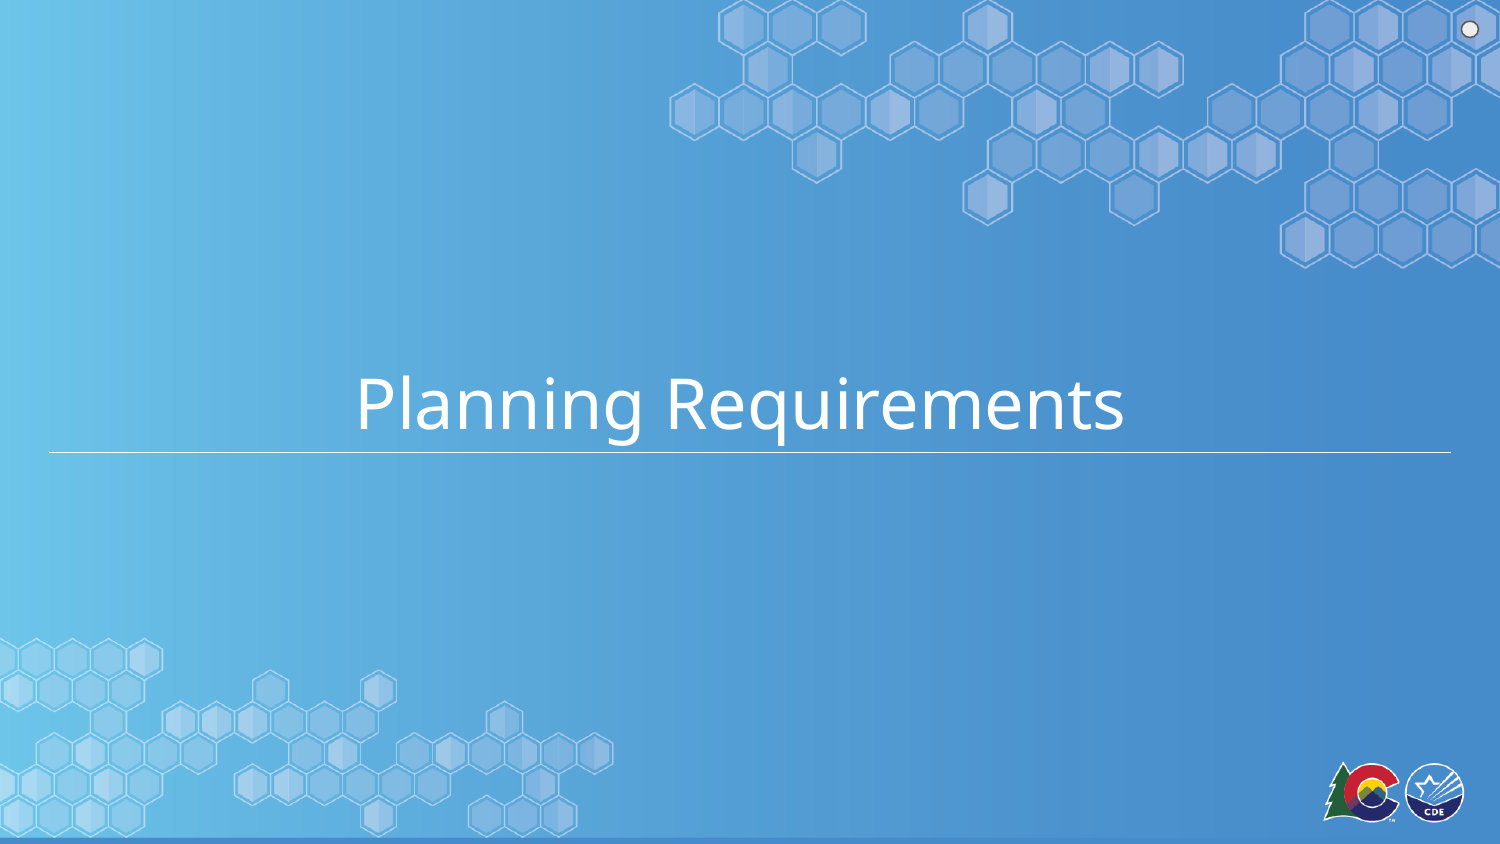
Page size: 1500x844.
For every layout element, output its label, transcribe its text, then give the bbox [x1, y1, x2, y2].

picture [0, 0, 1500, 844]
text_box [1461, 21, 1479, 38]
title Planning Requirements [51, 122, 1449, 459]
